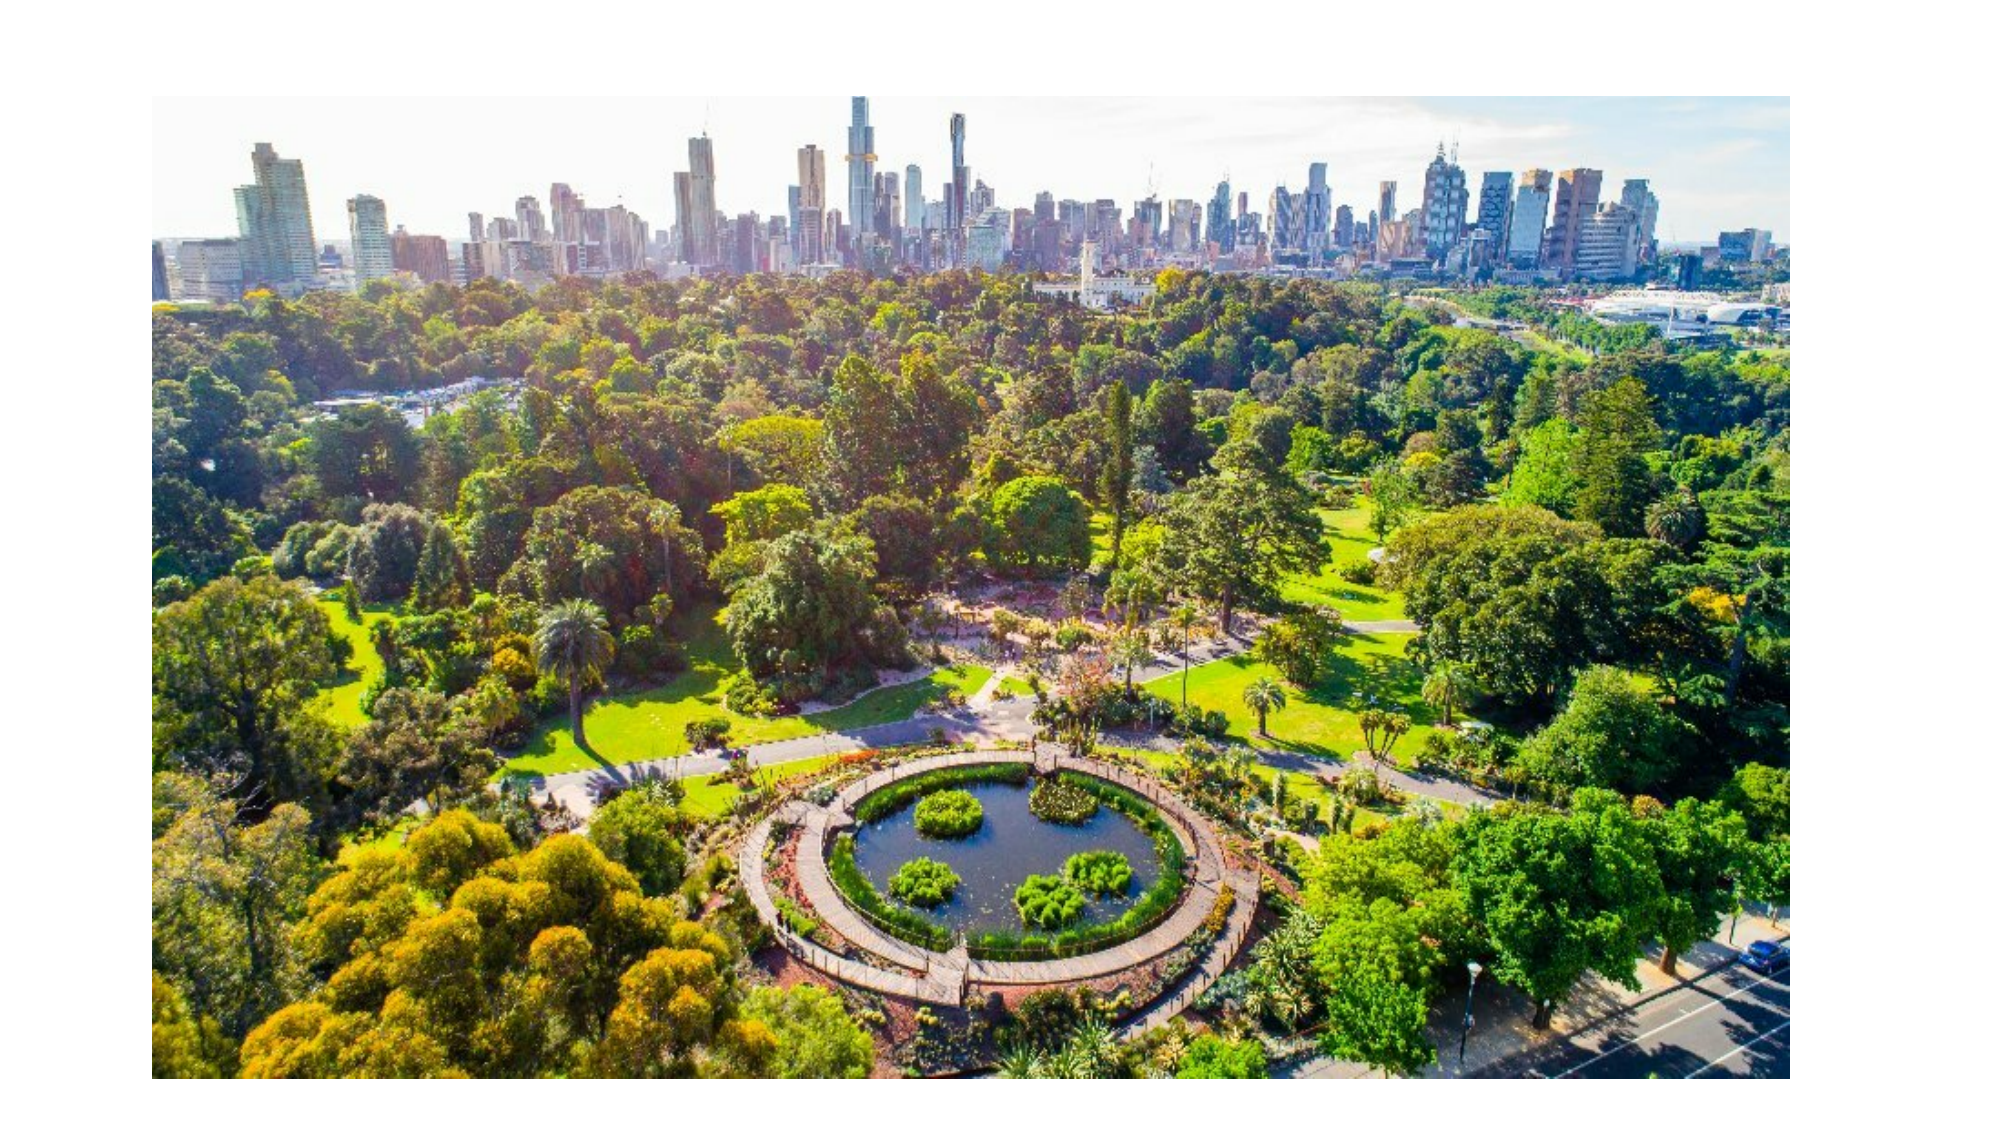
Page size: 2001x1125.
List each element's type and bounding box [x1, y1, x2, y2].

picture [152, 96, 1790, 1079]
